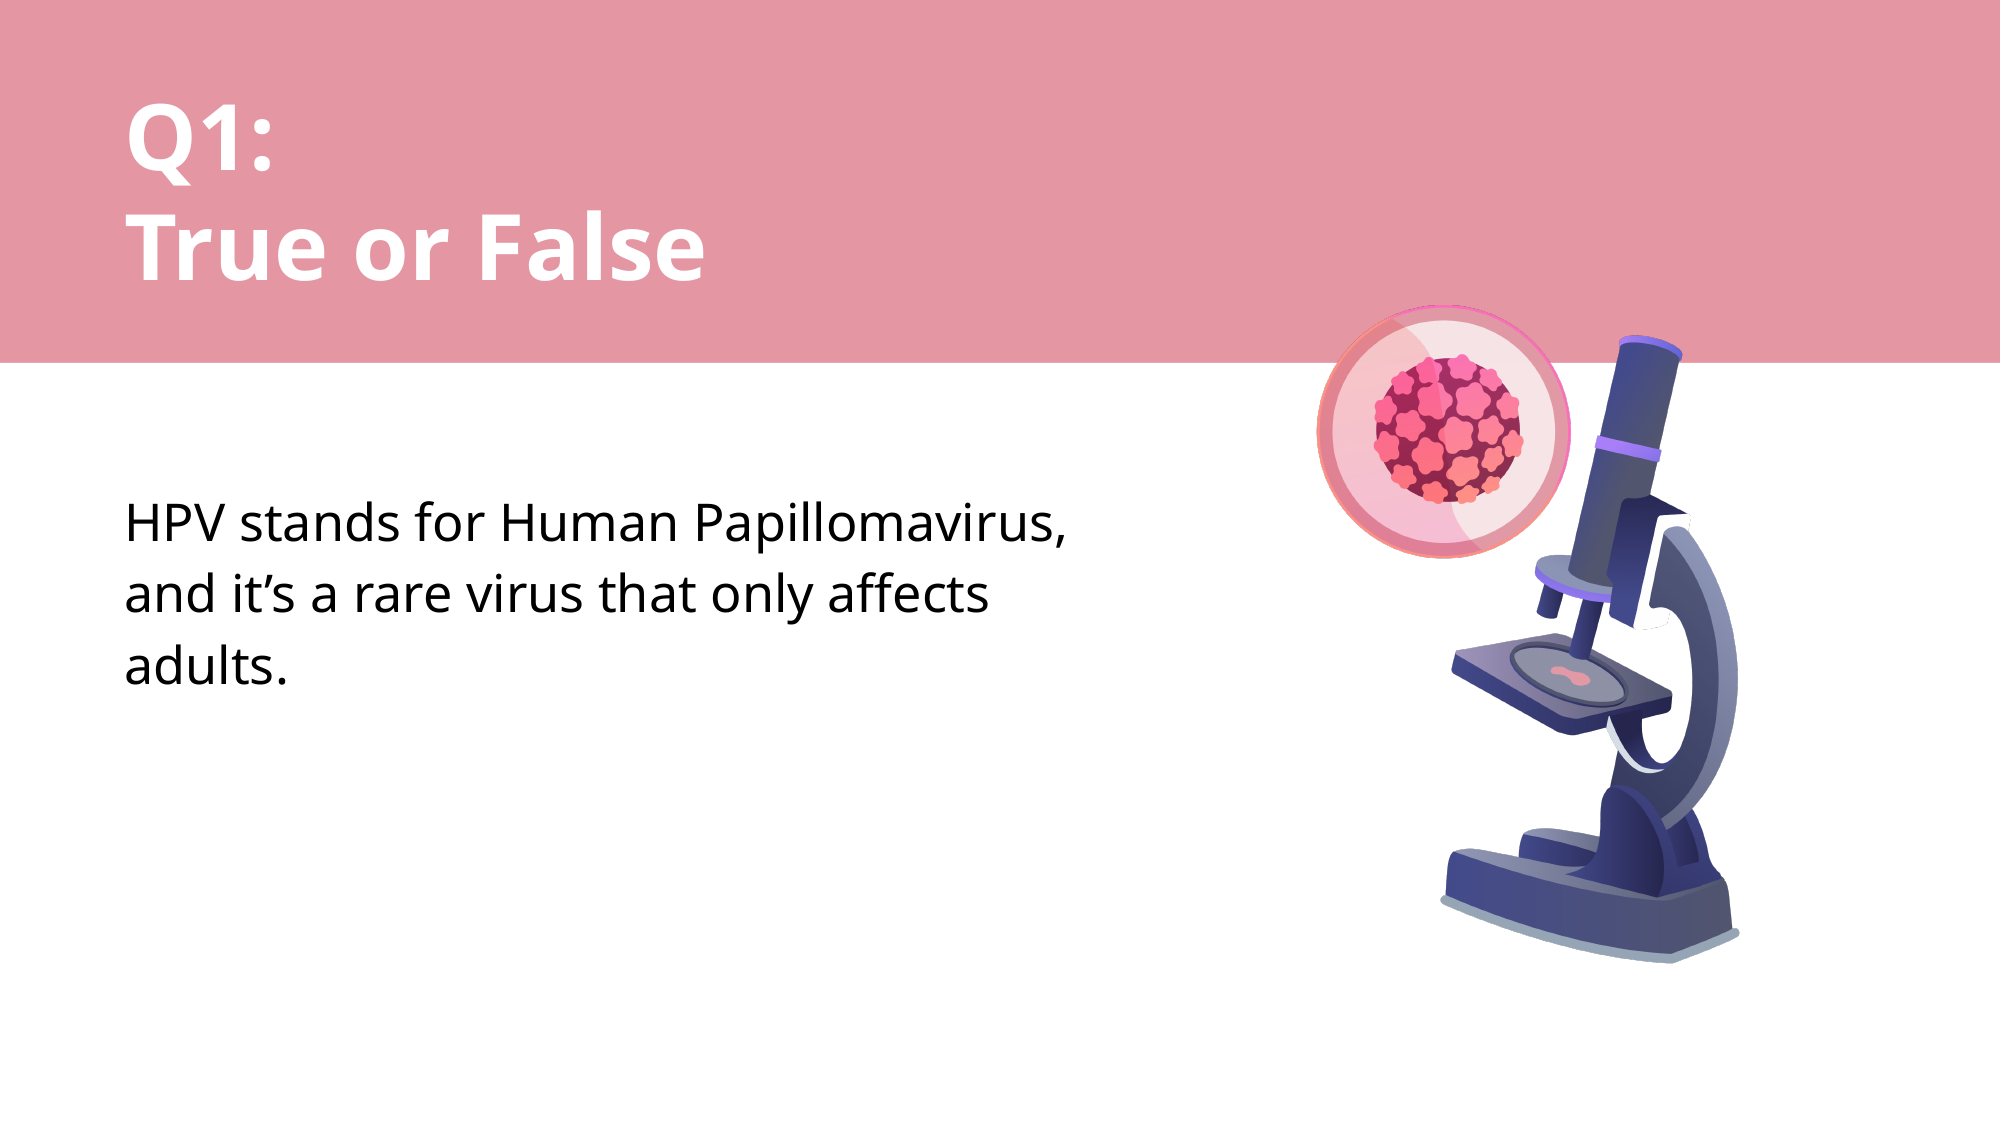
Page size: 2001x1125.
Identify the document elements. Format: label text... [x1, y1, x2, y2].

text_box HPV stands for Human Papillomavirus, and it’s a rare virus that only affects adults. [109, 472, 1181, 703]
picture [0, 0, 2000, 998]
